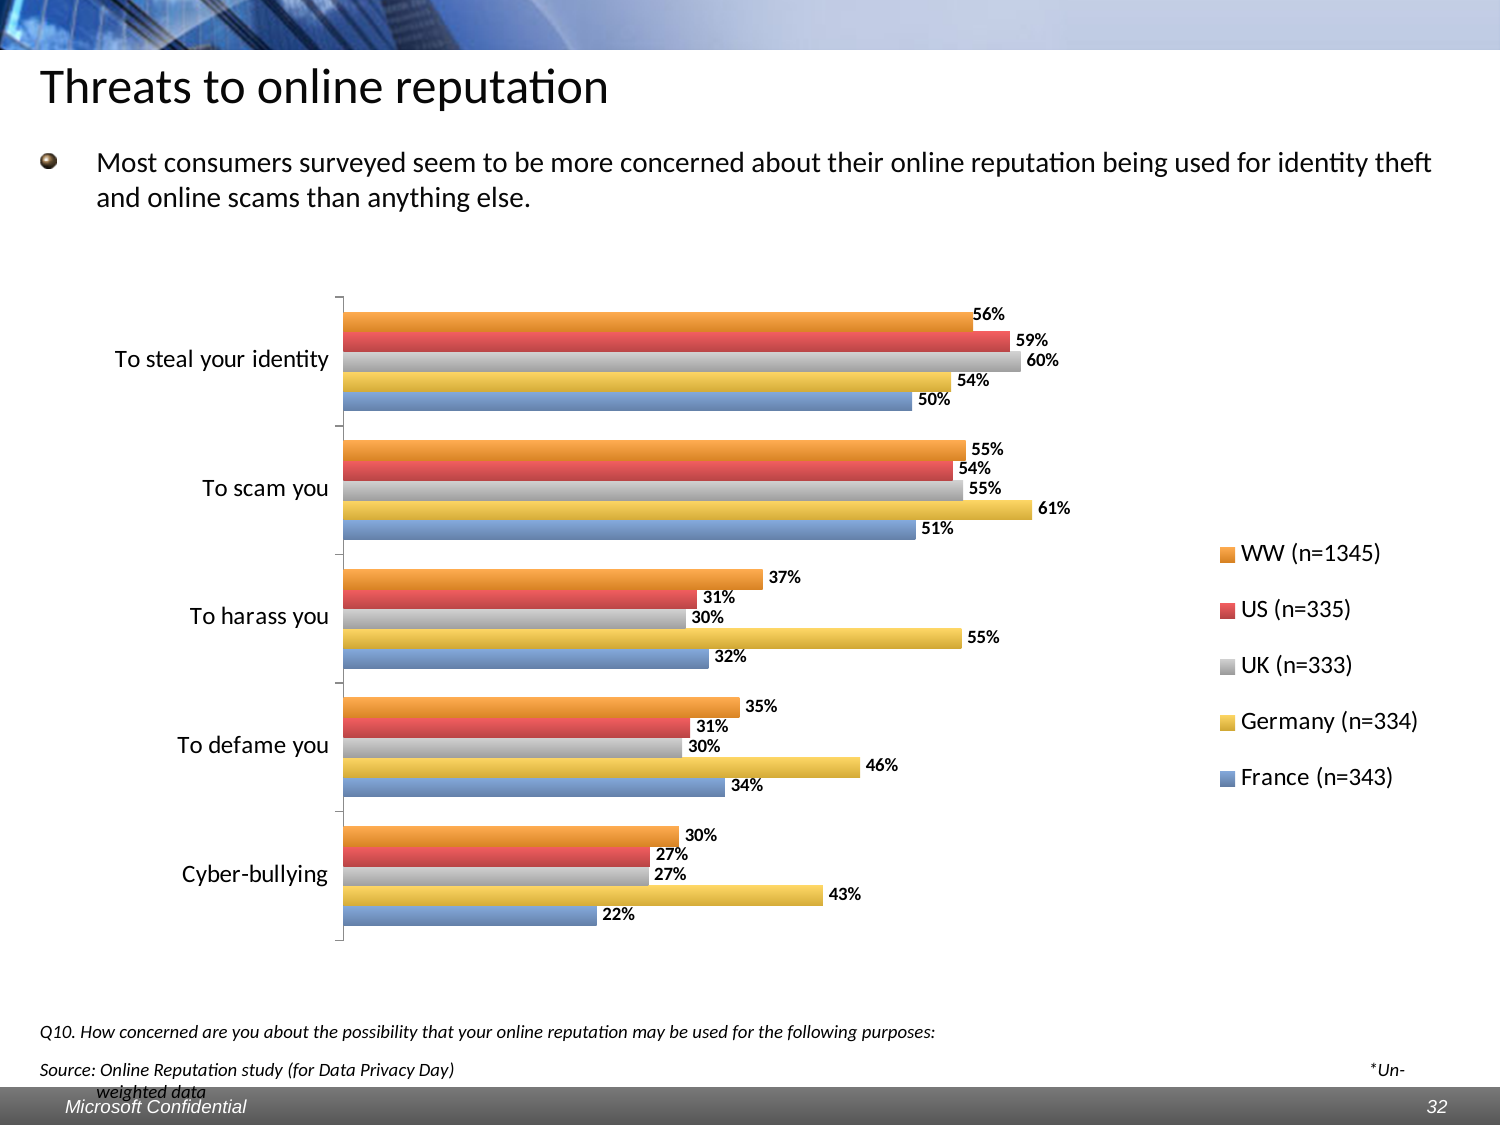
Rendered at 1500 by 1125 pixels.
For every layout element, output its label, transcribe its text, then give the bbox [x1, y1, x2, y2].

picture [39, 152, 57, 169]
picture [0, 0, 1500, 51]
list Q10. How concerned are you about the possibility that your online reputation may be used for the following purposes: [24, 1012, 1475, 1050]
title Threats to online reputation [24, 52, 1475, 115]
chart [64, 270, 1449, 997]
list Source: Online Reputation study (for Data Privacy Day) *Un-weighted data [24, 1050, 1475, 1088]
list Most consumers surveyed seem to be more concerned about their online reputation being used for identity theft and online scams than anything else. [24, 135, 1475, 330]
